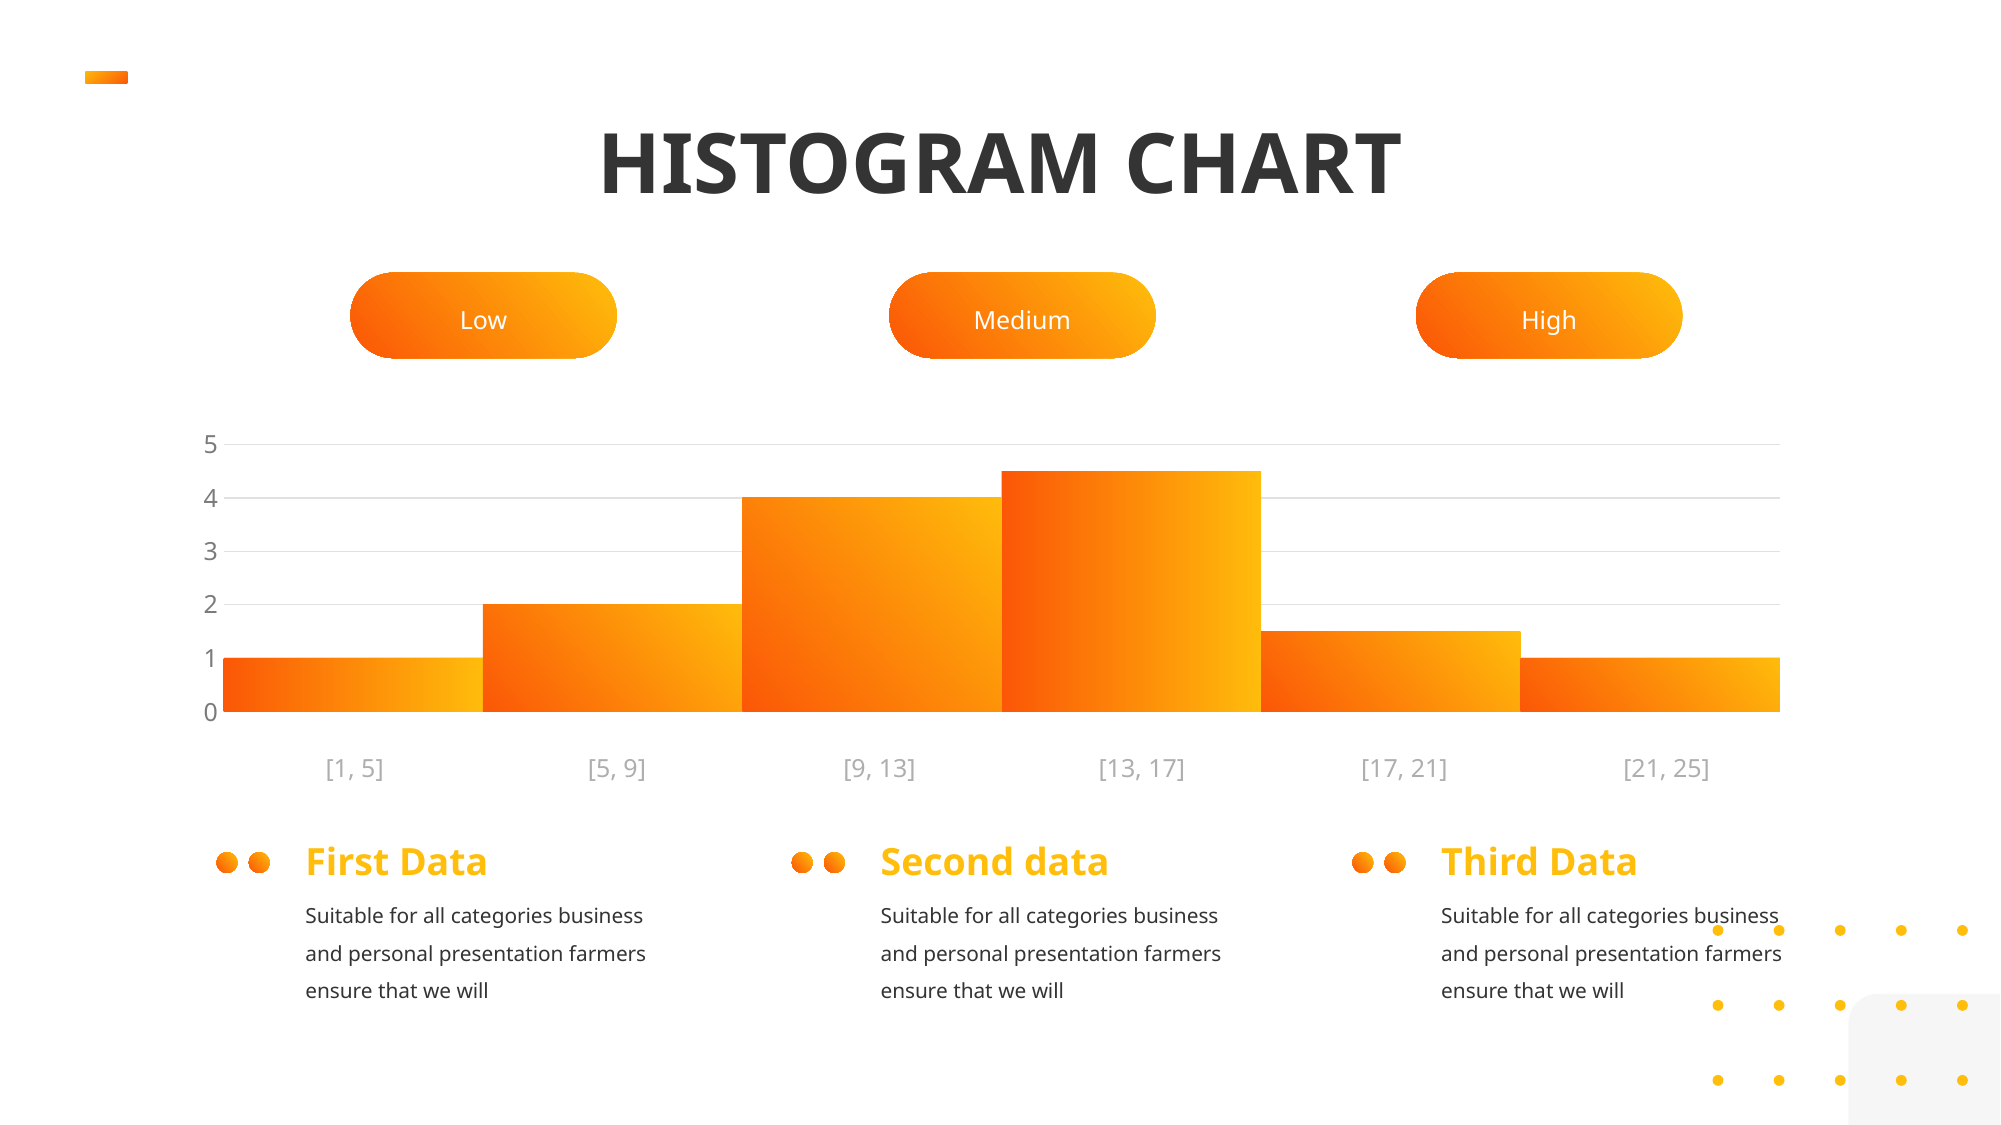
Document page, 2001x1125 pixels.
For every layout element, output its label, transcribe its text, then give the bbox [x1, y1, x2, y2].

text_box [905, 271, 1140, 281]
text_box Suitable for all categories business and personal presentation farmers ensure that we will [290, 883, 677, 1011]
chart [170, 420, 1813, 735]
text_box Third Data [1426, 830, 1760, 891]
text_box High [1367, 281, 1731, 342]
text_box Suitable for all categories business and personal presentation farmers ensure that we will [1426, 883, 1813, 1011]
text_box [216, 852, 270, 873]
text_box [791, 852, 845, 873]
text_box [366, 271, 602, 281]
text_box [1431, 271, 1667, 281]
text_box Low [302, 281, 666, 342]
text_box [358, 342, 609, 360]
list HISTOGRAM CHART [379, 102, 1621, 220]
text_box First Data [290, 830, 624, 891]
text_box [270, 745, 1751, 791]
text_box Medium [841, 281, 1204, 342]
text_box [897, 342, 1148, 360]
text_box Second data [865, 830, 1199, 891]
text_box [1352, 852, 1406, 873]
text_box Suitable for all categories business and personal presentation farmers ensure that we will [865, 883, 1253, 1011]
text_box [1423, 342, 1675, 360]
